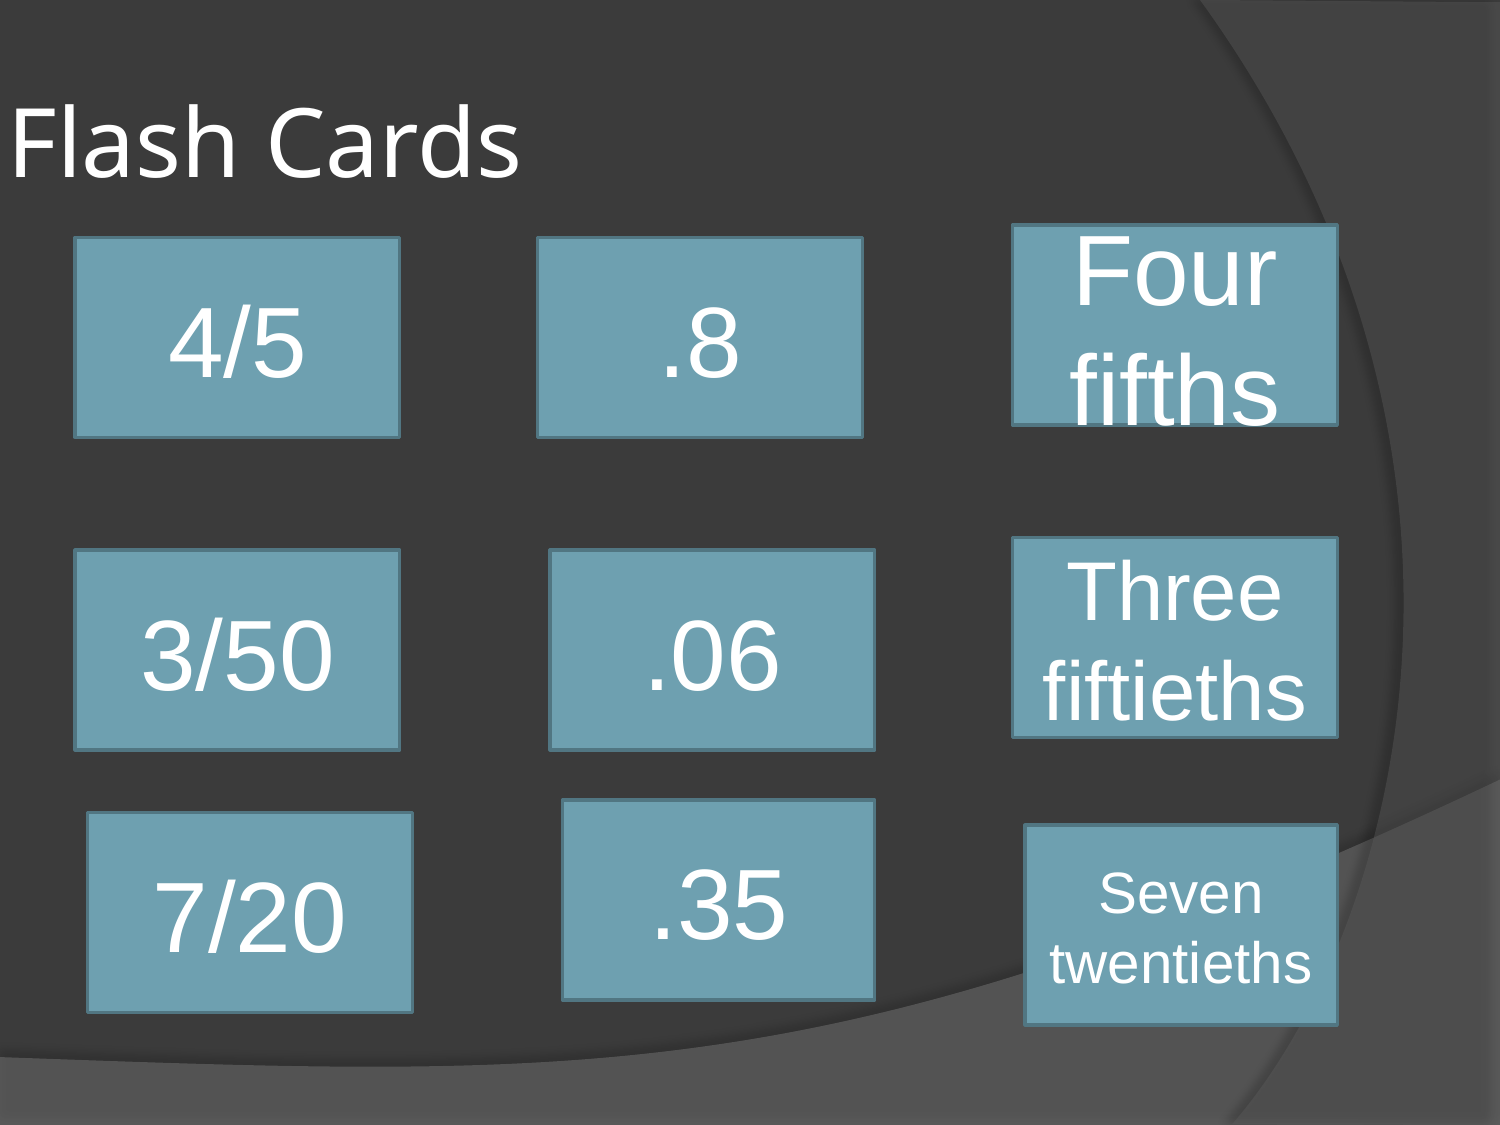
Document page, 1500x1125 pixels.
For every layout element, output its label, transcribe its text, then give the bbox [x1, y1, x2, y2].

text_box Seven twentieths [1023, 823, 1339, 1027]
text_box Three fiftieths [1011, 536, 1339, 739]
text_box Four fifths [1011, 223, 1339, 427]
title Flash Cards [0, 45, 1425, 233]
text_box 7/20 [86, 811, 414, 1014]
text_box 4/5 [73, 236, 401, 439]
text_box .35 [561, 798, 876, 1002]
text_box .06 [548, 548, 876, 752]
text_box .8 [536, 236, 864, 439]
text_box 3/50 [73, 548, 401, 752]
